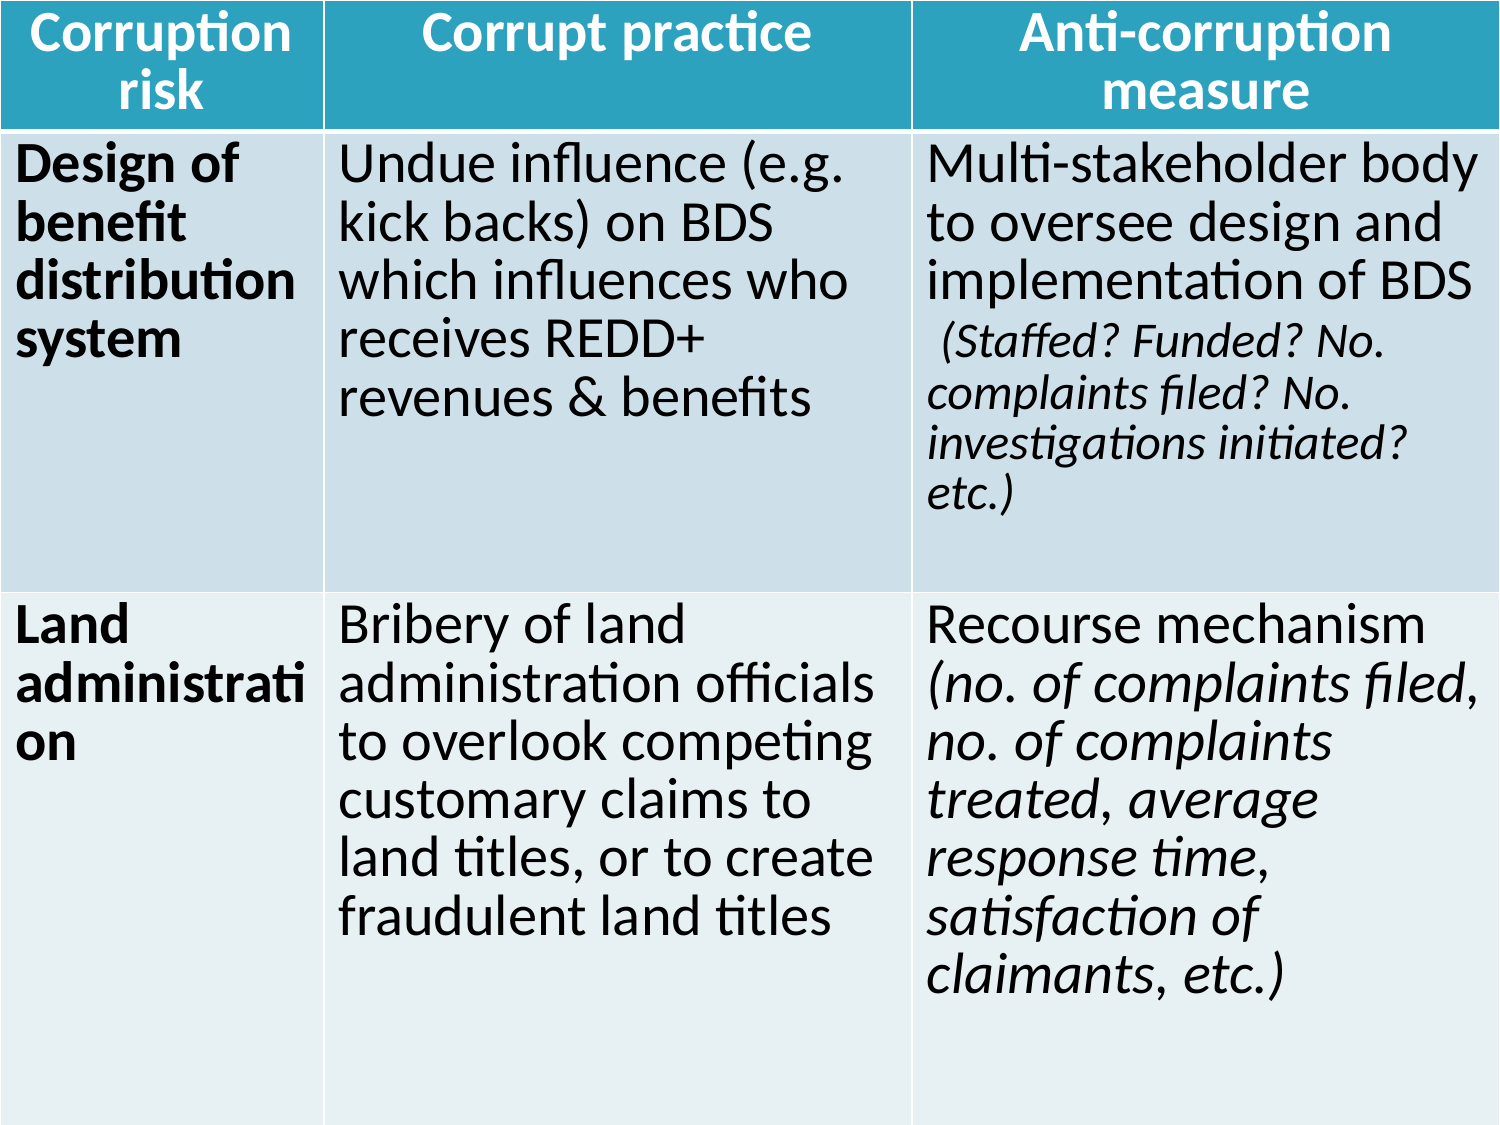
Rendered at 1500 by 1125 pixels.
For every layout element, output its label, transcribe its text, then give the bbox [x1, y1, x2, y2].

table_header Corruption risk [1, 1, 323, 129]
table_cell Recourse mechanism (no. of complaints filed, no. of complaints treated, average response time, satisfaction of claimants, etc.) [913, 593, 1499, 1125]
table_cell Design of benefit distribution system [1, 134, 323, 592]
table_cell Undue influence (e.g. kick backs) on BDS which influences who receives REDD+ revenues & benefits [325, 134, 911, 592]
table_header Anti-corruption measure [913, 1, 1499, 129]
table_header Corrupt practice [325, 1, 911, 129]
table_cell Bribery of land administration officials to overlook competing customary claims to land titles, or to create fraudulent land titles [325, 593, 911, 1125]
table_cell Land administration [1, 593, 323, 1125]
table_cell Multi-stakeholder body to oversee design and implementation of BDS (Staffed? Funded? No. complaints filed? No. investigations initiated? etc.) [913, 134, 1499, 592]
